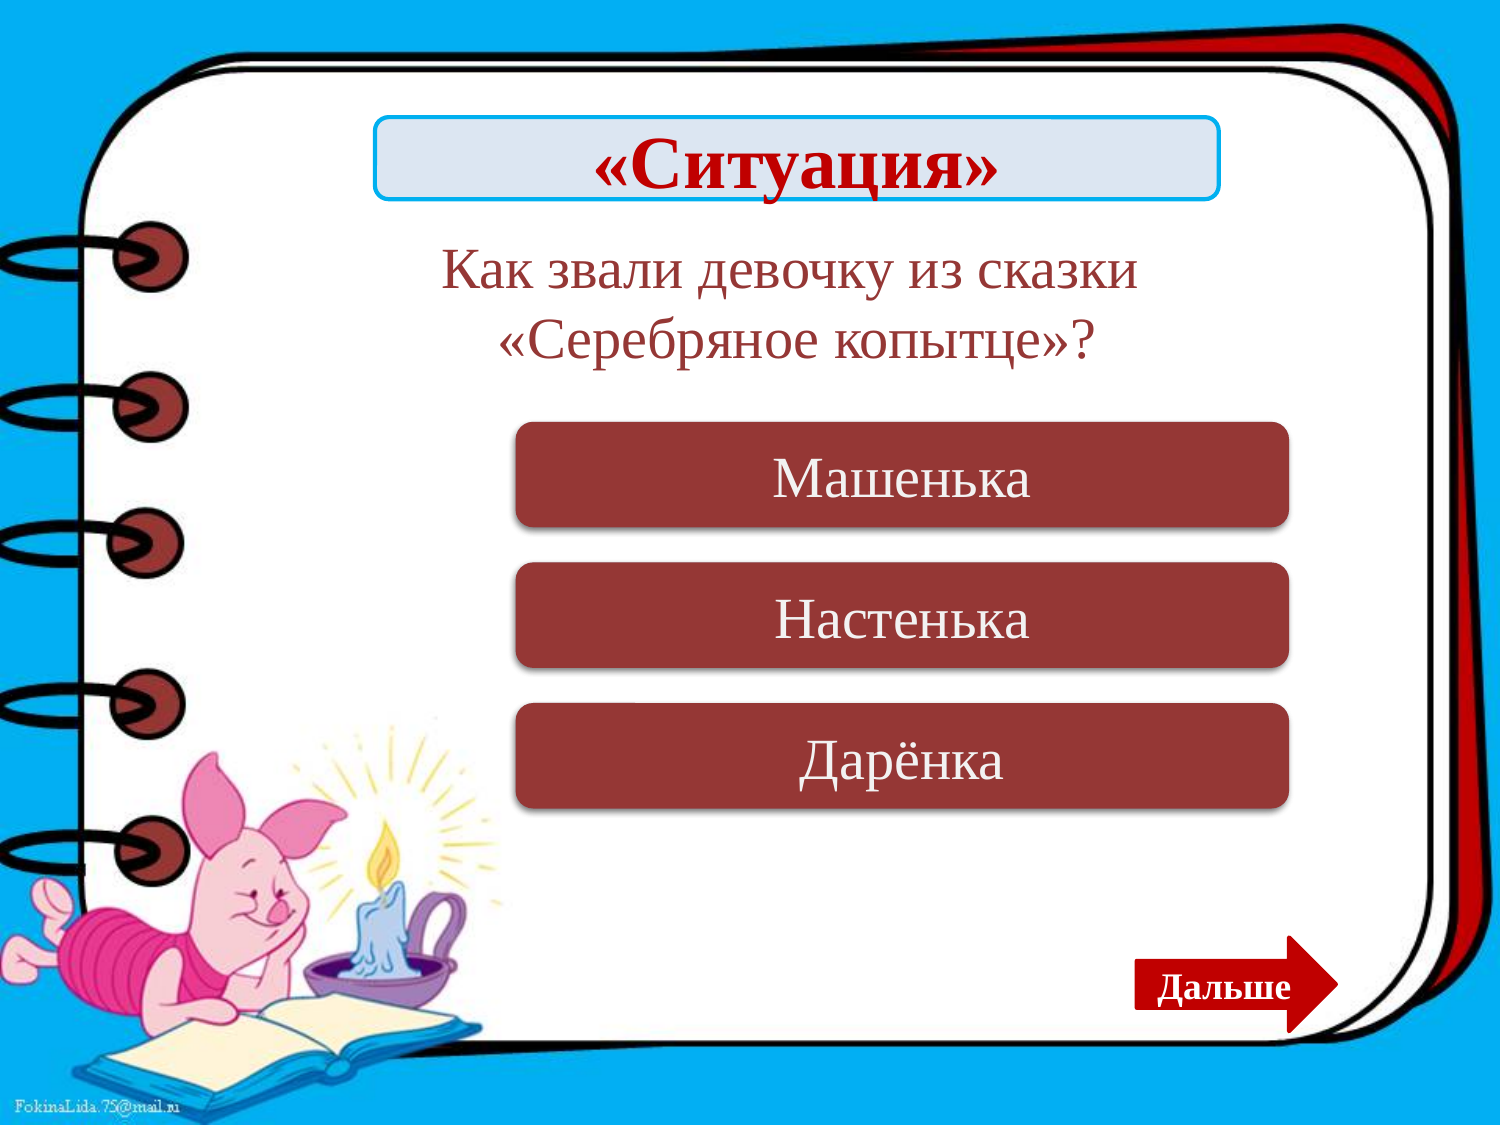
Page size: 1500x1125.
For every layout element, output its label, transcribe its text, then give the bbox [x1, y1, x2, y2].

text_box [513, 560, 1292, 671]
text_box «Ситуация» [372, 115, 1221, 202]
text_box Дальше [1134, 935, 1338, 1034]
picture [0, 23, 1492, 1125]
text_box [513, 700, 1292, 811]
text_box Как звали девочку из сказки «Серебряное копытце»? [234, 222, 1361, 378]
text_box [513, 419, 1292, 530]
